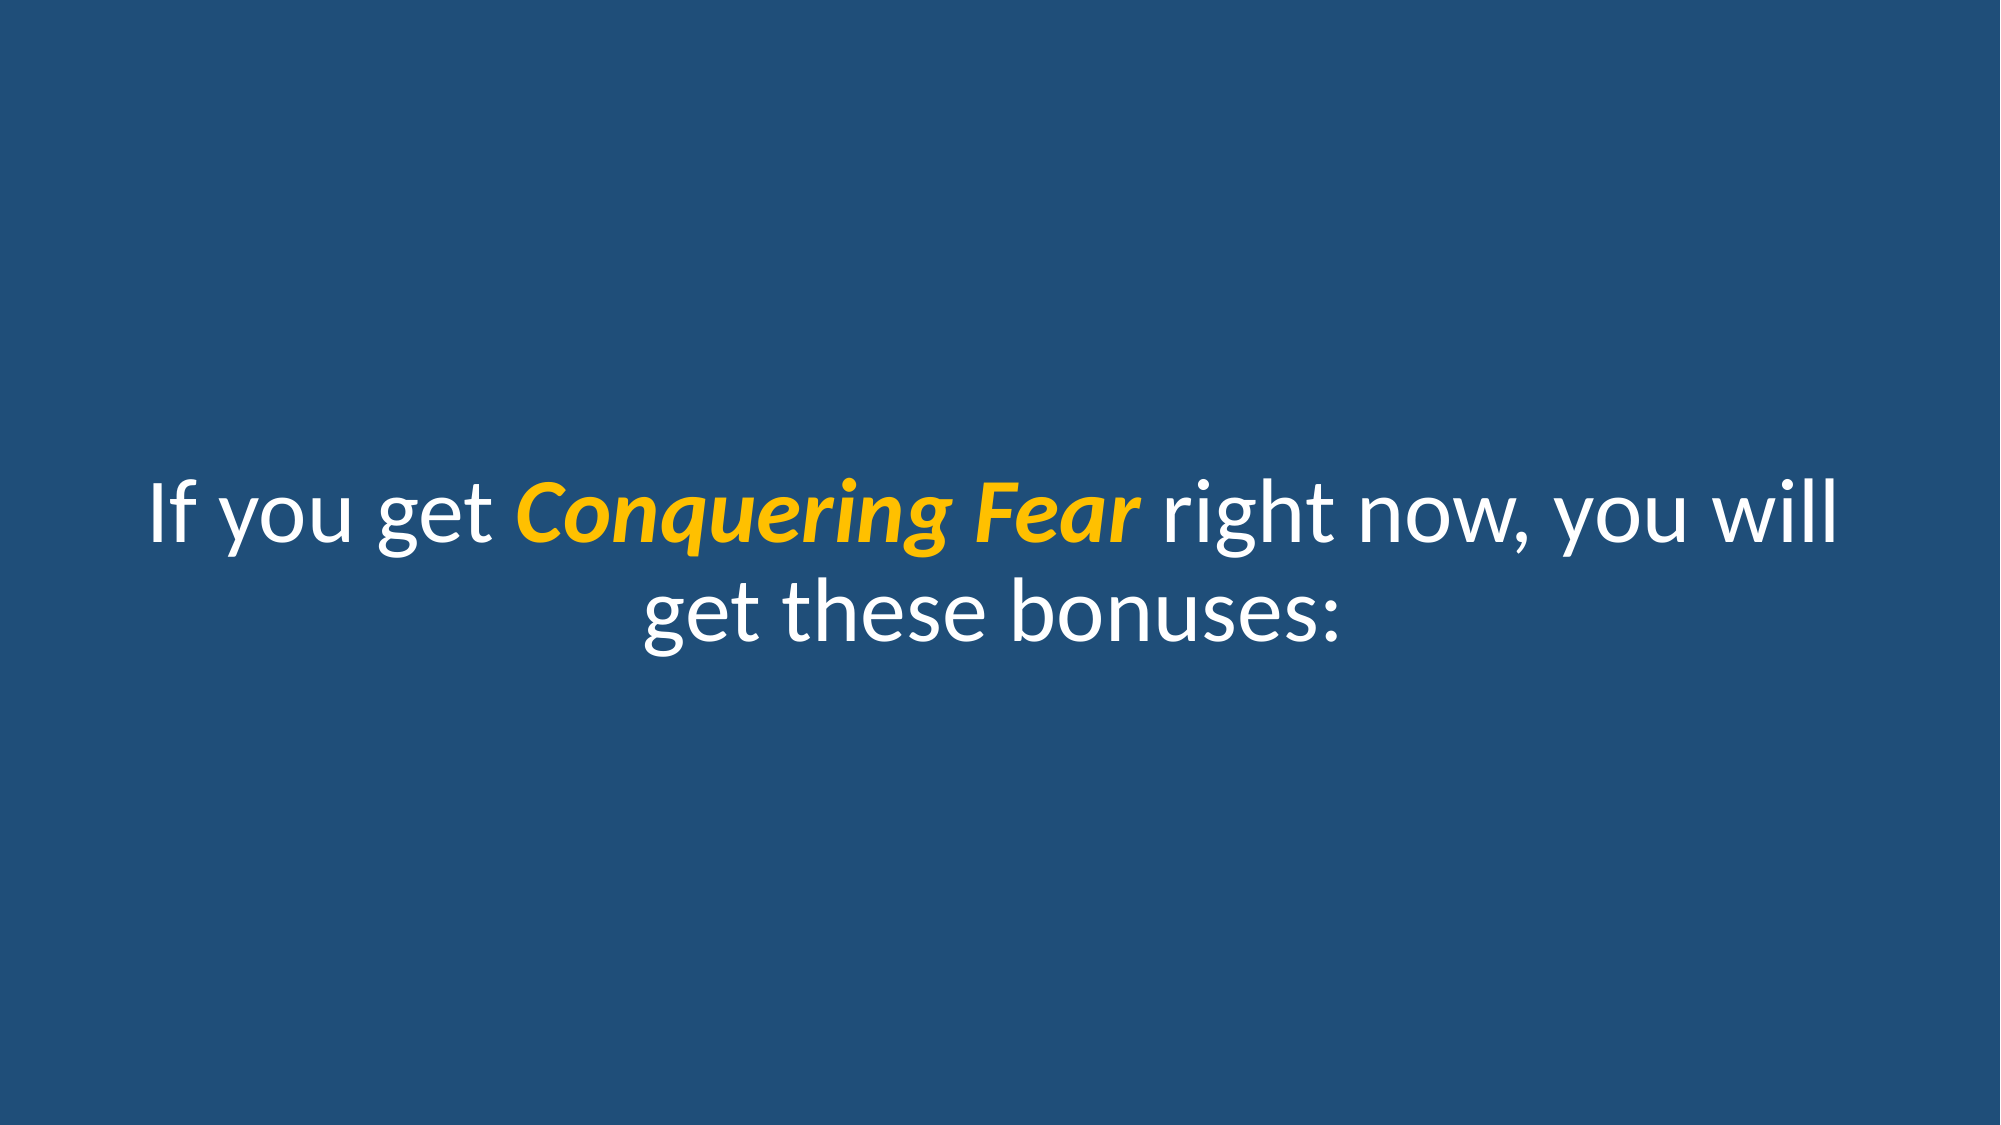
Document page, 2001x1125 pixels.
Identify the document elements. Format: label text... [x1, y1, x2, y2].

list If you get Conquering Fear right now, you will get these bonuses: [131, 455, 1857, 793]
